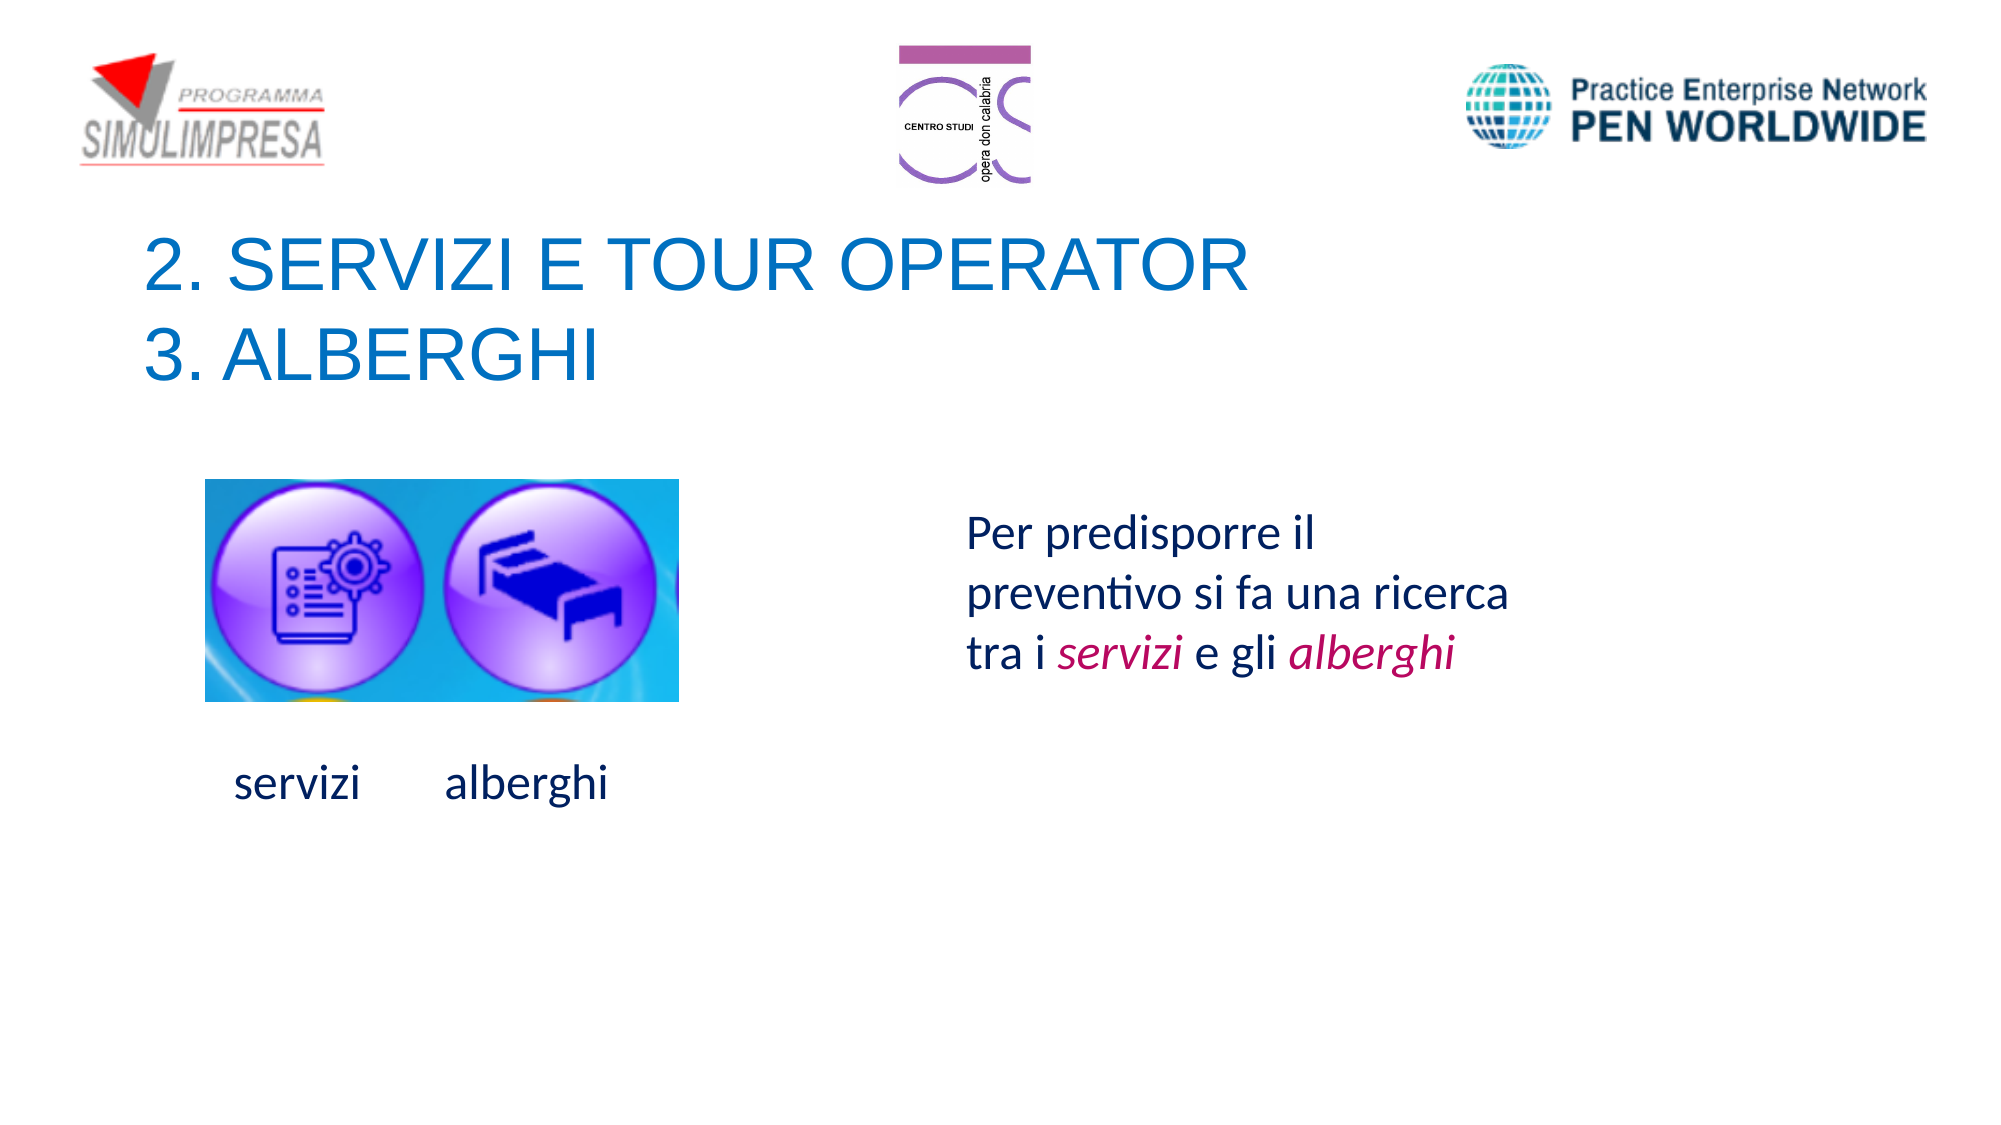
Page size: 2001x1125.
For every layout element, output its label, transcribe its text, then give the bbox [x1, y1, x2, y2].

picture [896, 42, 1034, 188]
text_box Per predisporre il preventivo si fa una ricerca tra i servizi e gli alberghi [966, 499, 1542, 680]
text_box alberghi [429, 741, 694, 817]
picture [76, 50, 336, 168]
text_box 2. SERVIZI E TOUR OPERATOR 3. ALBERGHI [128, 207, 1642, 438]
text_box servizi [218, 741, 383, 817]
picture [205, 479, 679, 703]
picture [1466, 64, 1927, 149]
